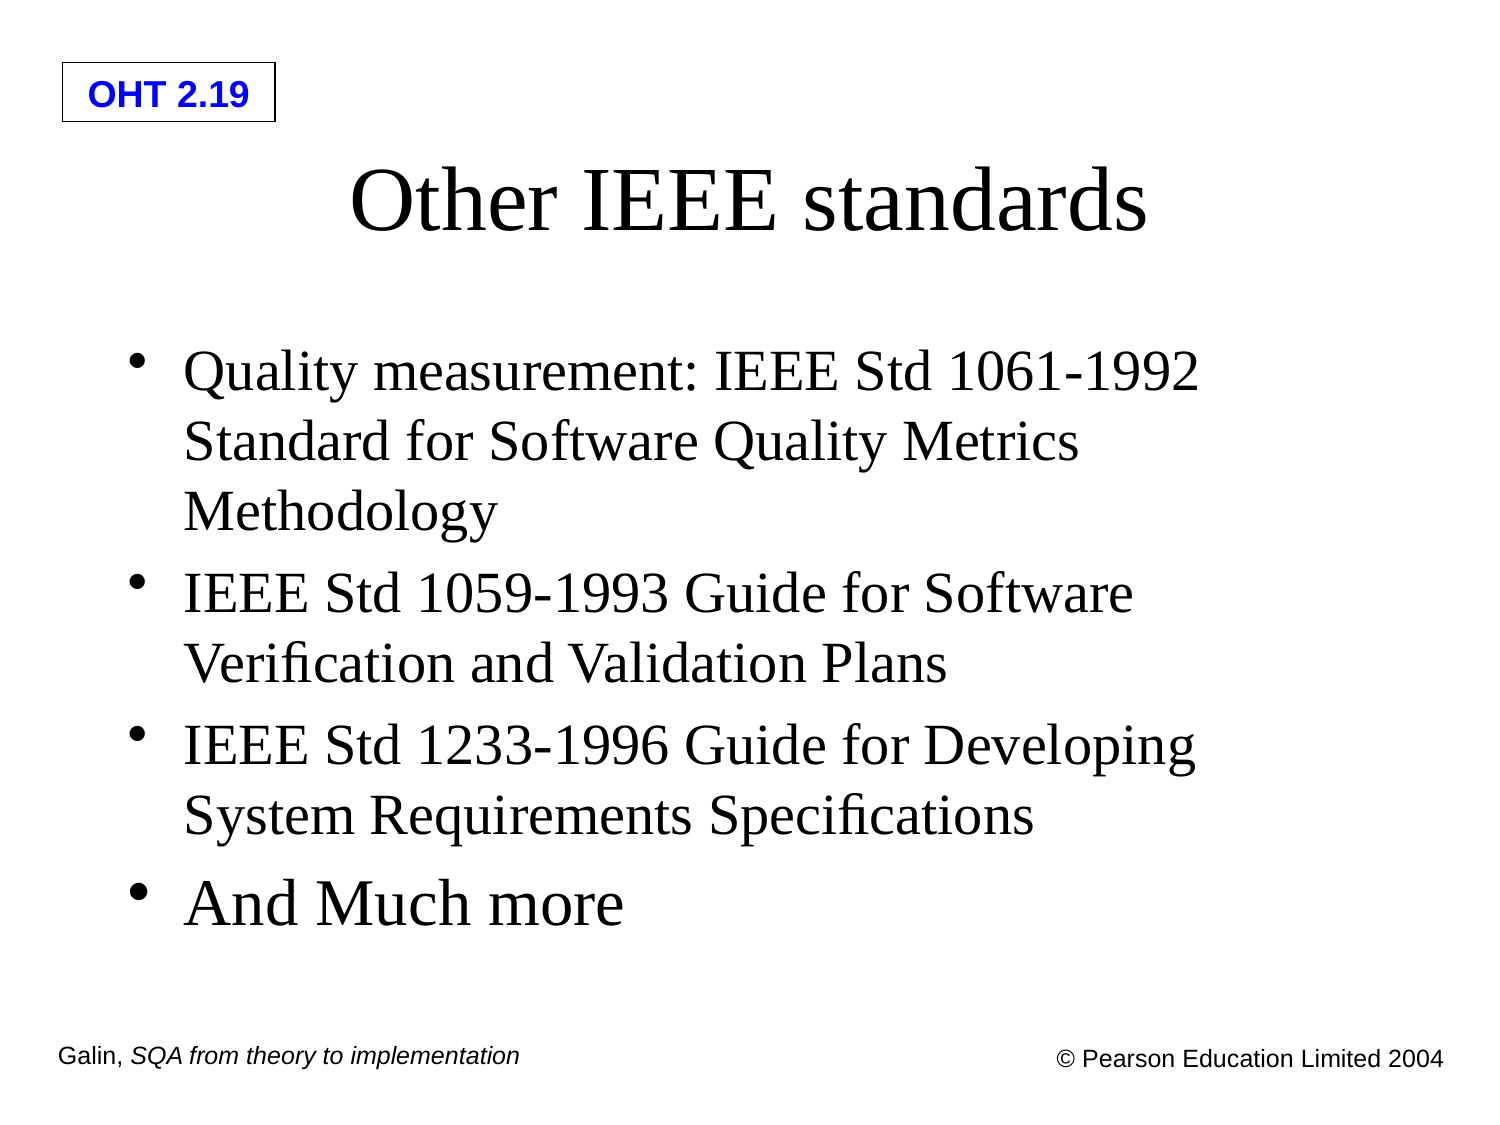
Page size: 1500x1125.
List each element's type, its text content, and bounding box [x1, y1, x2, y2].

list Quality measurement: IEEE Std 1061-1992 Standard for Software Quality Metrics Methodology IEEE Std 1059-1993 Guide for Software Veriﬁcation and Validation Plans IEEE Std 1233-1996 Guide for Developing System Requirements Speciﬁcations And Much more [112, 324, 1388, 1001]
title Other IEEE standards [112, 99, 1388, 288]
